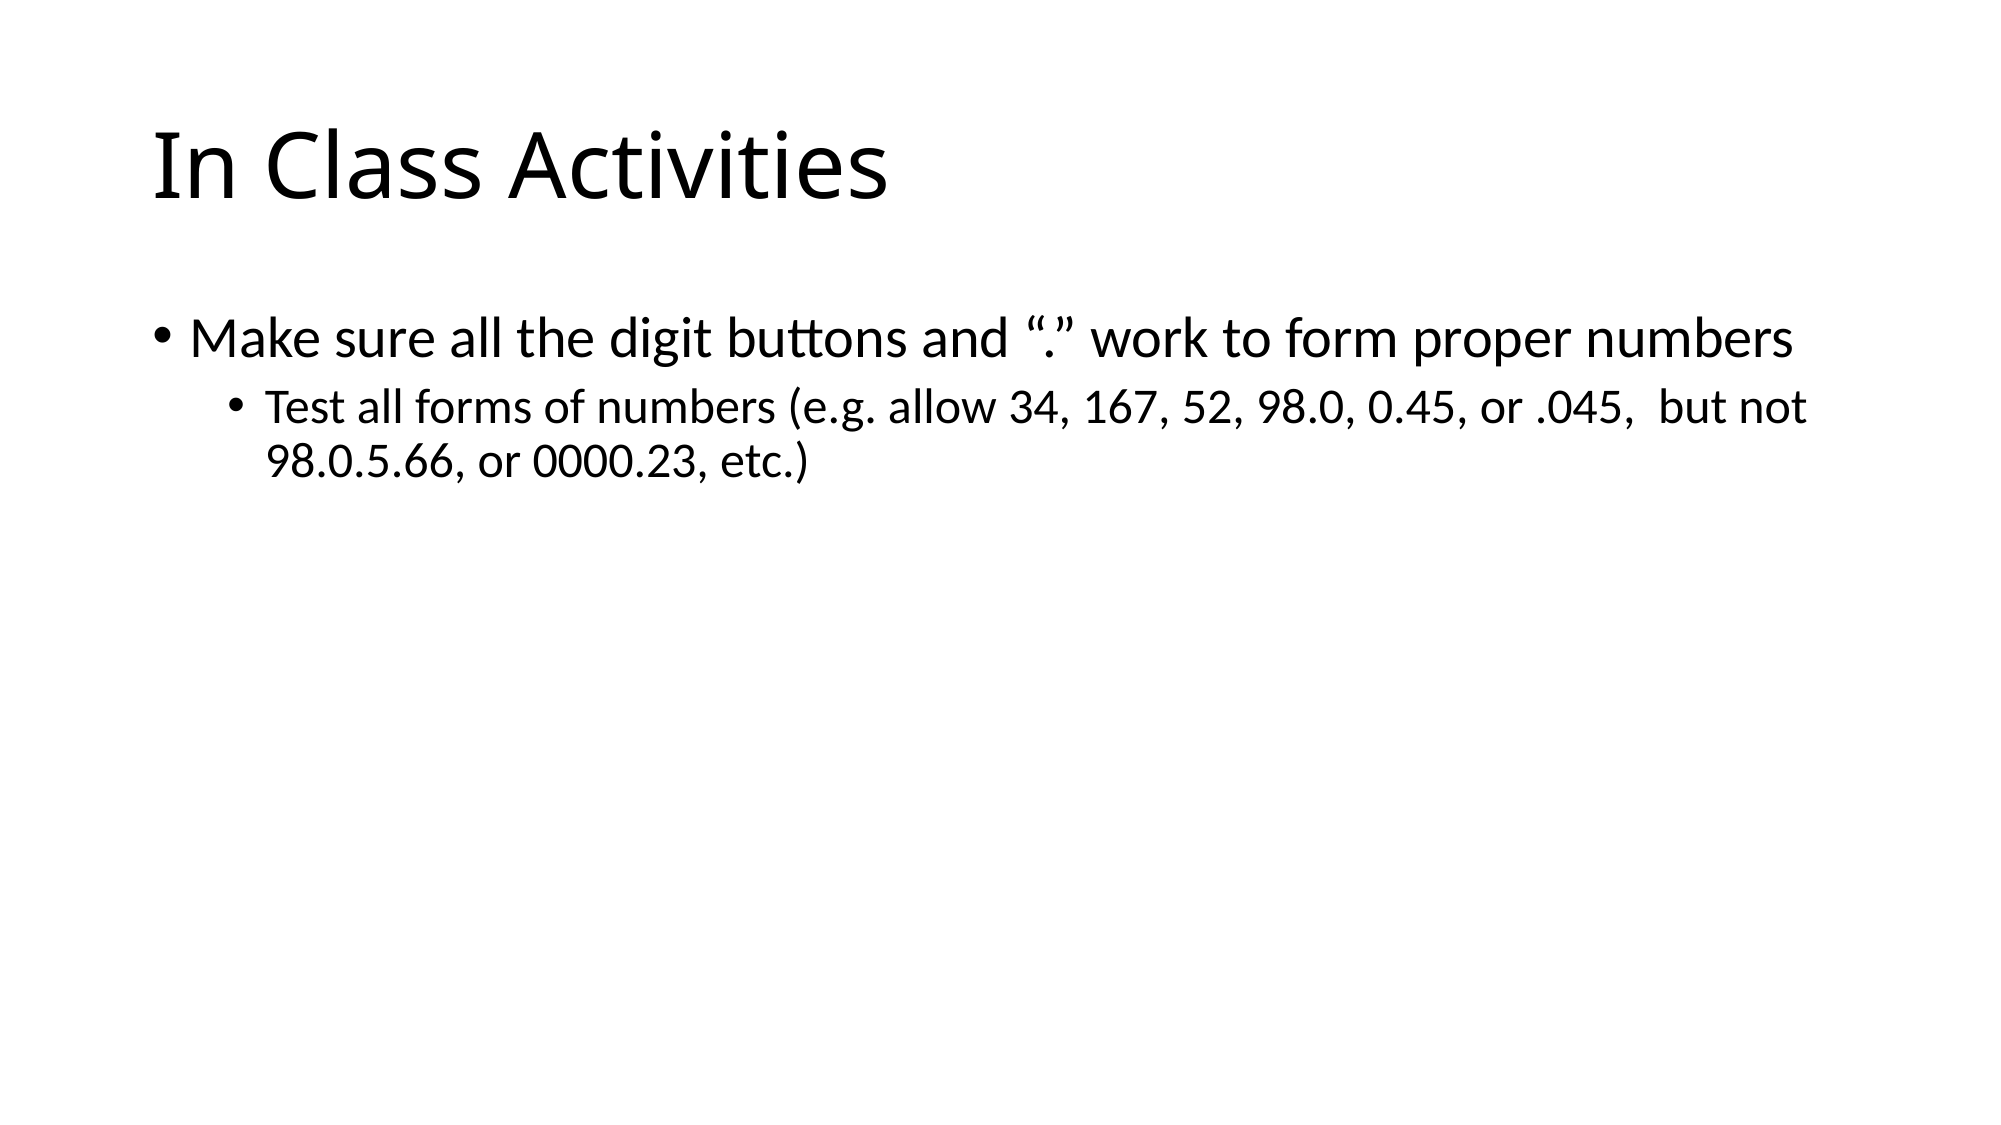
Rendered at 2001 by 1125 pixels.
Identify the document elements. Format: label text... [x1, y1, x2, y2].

list Make sure all the digit buttons and “.” work to form proper numbers Test all forms of numbers (e.g. allow 34, 167, 52, 98.0, 0.45, or .045, but not 98.0.5.66, or 0000.23, etc.) [137, 299, 1863, 1014]
title In Class Activities [137, 59, 1863, 278]
